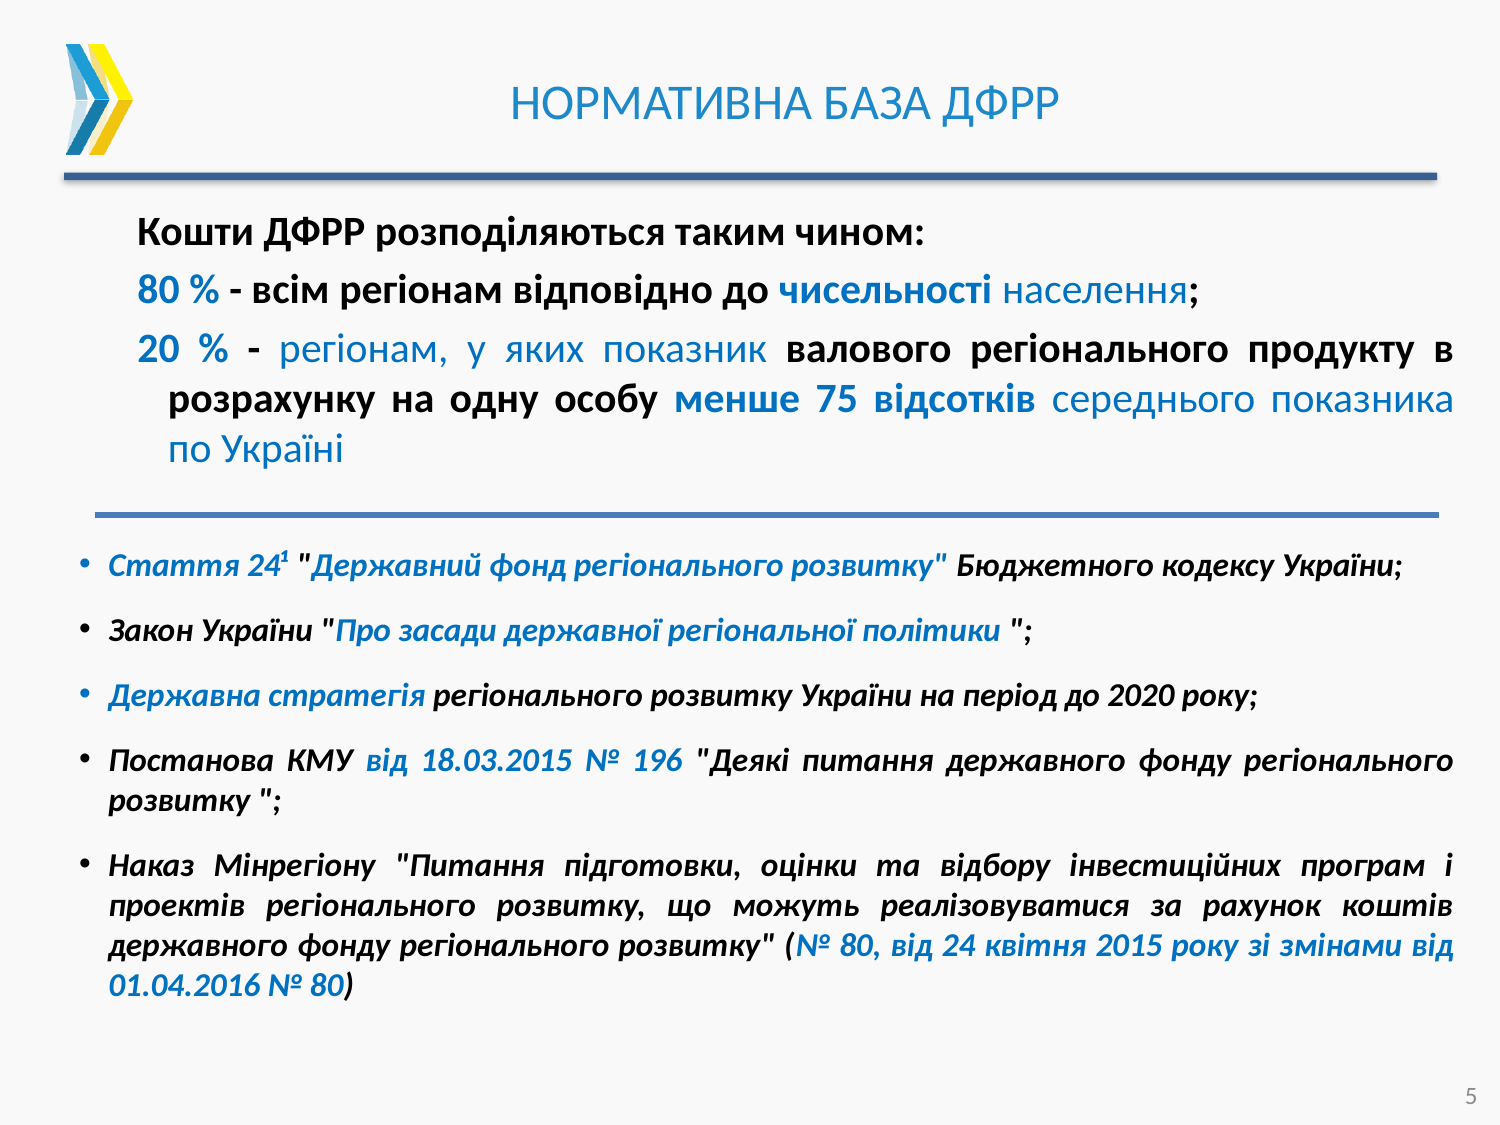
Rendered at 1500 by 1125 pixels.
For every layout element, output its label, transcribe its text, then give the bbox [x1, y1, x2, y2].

slide_number 5 [1142, 1065, 1493, 1125]
picture [41, 31, 145, 169]
text_box НОРМАТИВНА БАЗА ДФРР [156, 57, 1415, 142]
text_box [63, 172, 1438, 181]
text_box Кошти ДФРР розподіляються таким чином: 80 % - всім регіонам відповідно до чисельності населення; 20 % - регіонам, у яких показник валового регіонального продукту в розрахунку на одну особу менше 75 відсотків середнього показника по Україні Стаття 24¹ "Державний фонд регіонального розвитку" Бюджетного кодексу України; Закон України "Про засади державної регіональної політики "; Державна стратегія регіонального розвитку України на період до 2020 року; Постанова КМУ від 18.03.2015 № 196 "Деякі питання державного фонду регіонального розвитку "; Наказ Мінрегіону "Питання підготовки, оцінки та відбору інвестиційних програм і проектів регіонального розвитку, що можуть реалізовуватися за рахунок коштів державного фонду регіонального розвитку" (№ 80, від 24 квітня 2015 року зі змінами від 01.04.2016 № 80) [64, 196, 1470, 1011]
